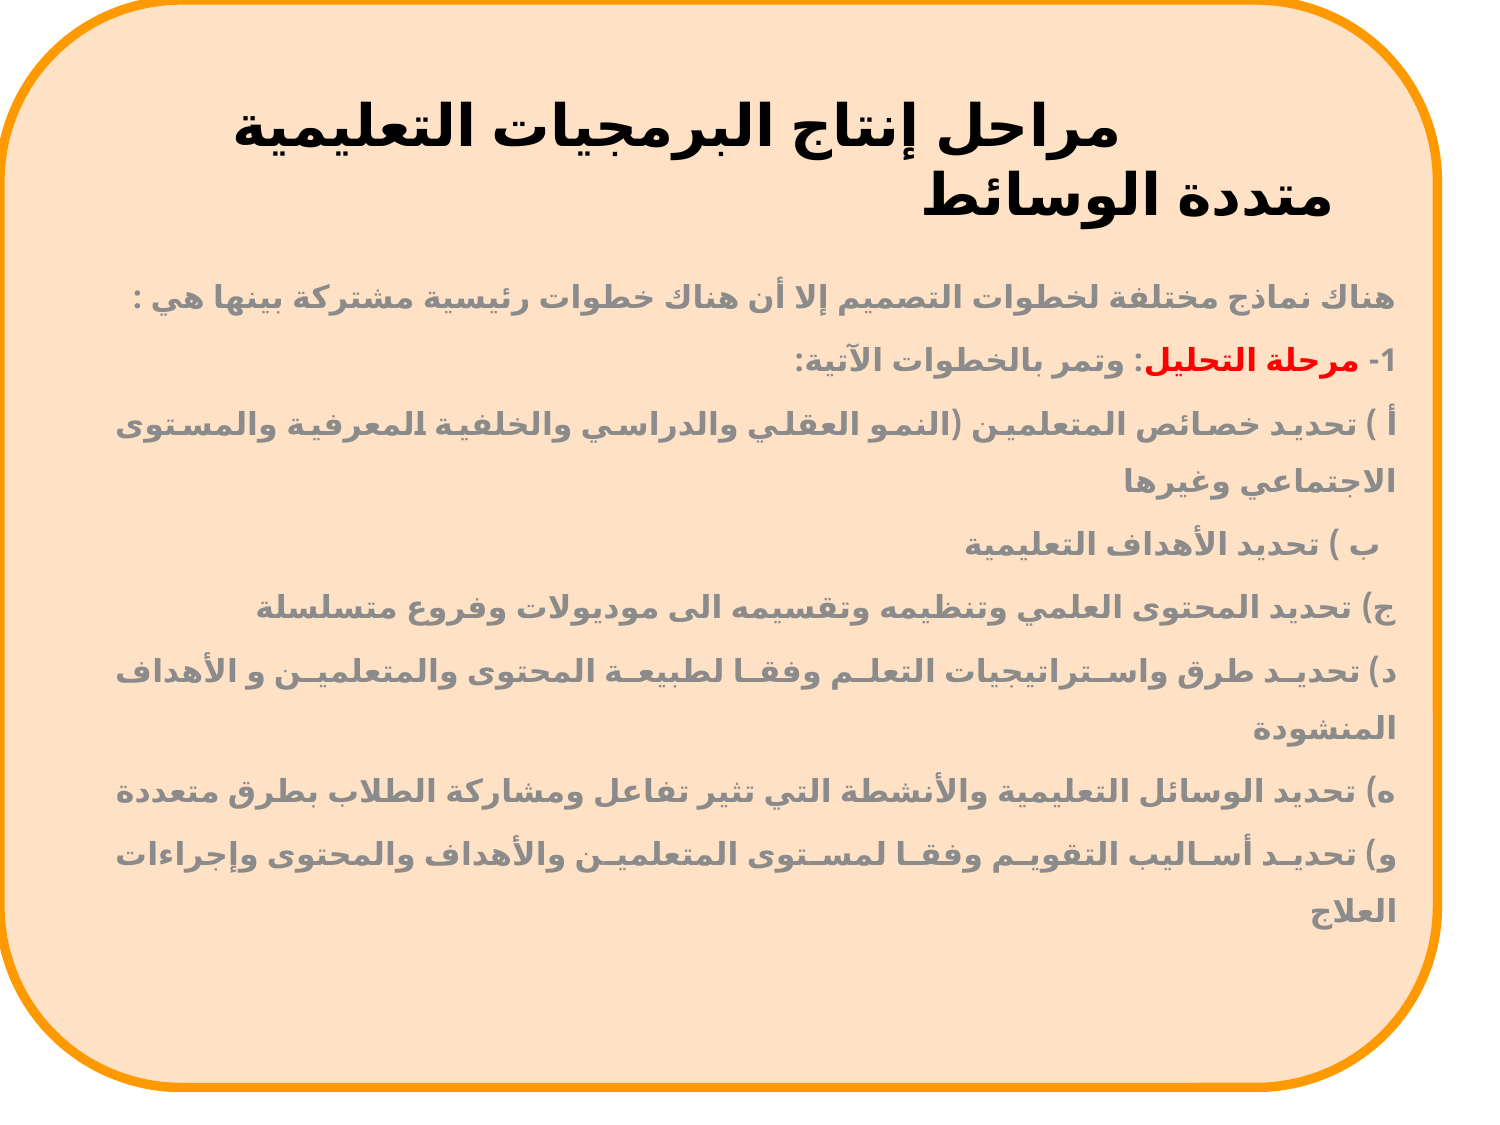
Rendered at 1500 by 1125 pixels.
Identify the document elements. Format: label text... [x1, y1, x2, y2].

text_box [0, 0, 1438, 1088]
subtitle هناك نماذج مختلفة لخطوات التصميم إلا أن هناك خطوات رئيسية مشتركة بينها هي : 1- مرحلة التحليل: وتمر بالخطوات الآتية: أ ) تحديد خصائص المتعلمين (النمو العقلي والدراسي والخلفية المعرفية والمستوى الاجتماعي وغيرها ب ) تحديد الأهداف التعليمية ج) تحديد المحتوى العلمي وتنظيمه وتقسيمه الى موديولات وفروع متسلسلة د) تحديد طرق واستراتيجيات التعلم وفقا لطبيعة المحتوى والمتعلمين و الأهداف المنشودة ه) تحديد الوسائل التعليمية والأنشطة التي تثير تفاعل ومشاركة الطلاب بطرق متعددة و) تحديد أساليب التقويم وفقا لمستوى المتعلمين والأهداف والمحتوى وإجراءات العلاج [99, 249, 1413, 1038]
title مراحل إنتاج البرمجيات التعليمية متددة الوسائط [75, 75, 1350, 241]
